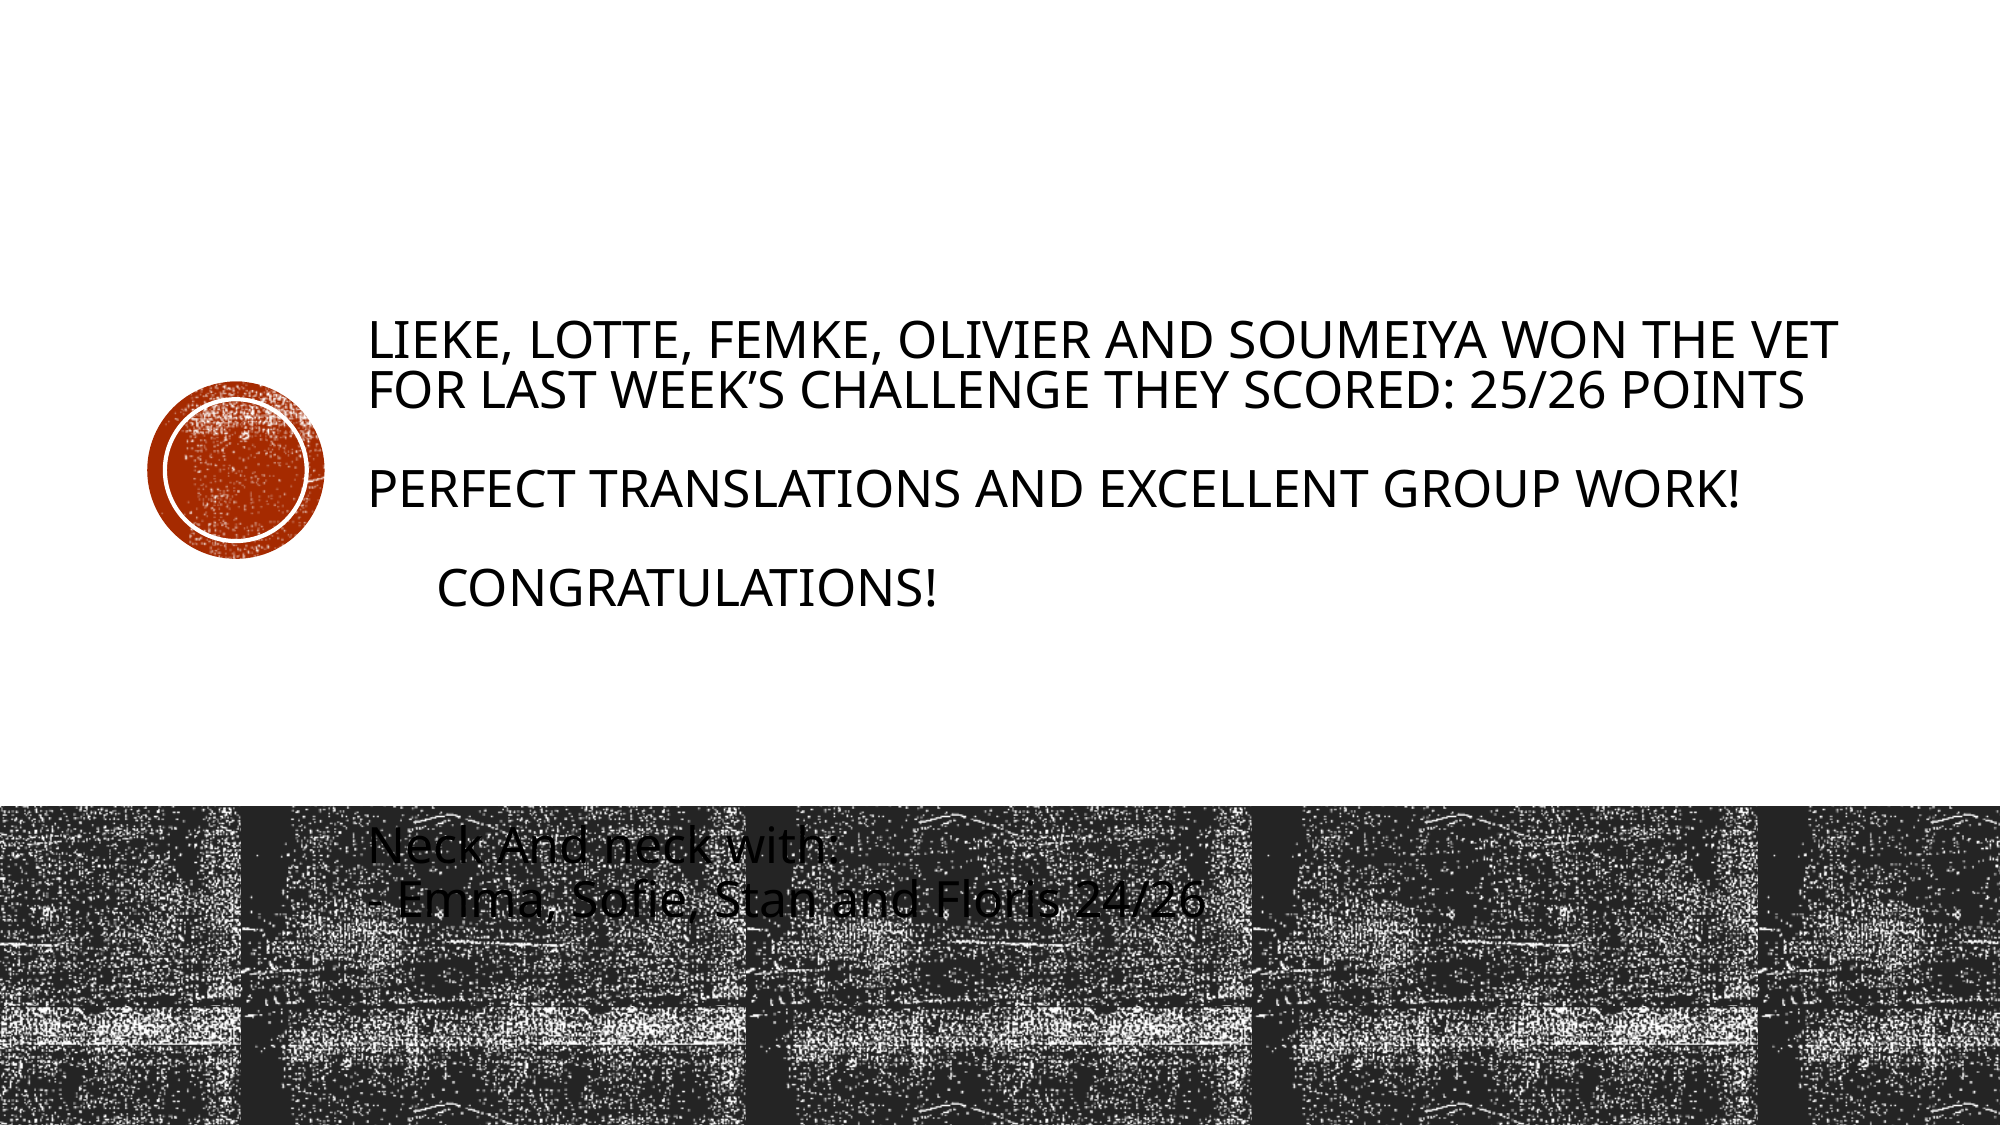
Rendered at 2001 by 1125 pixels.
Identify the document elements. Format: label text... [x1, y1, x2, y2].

list Neck And neck with: - Emma, Sofie, Stan and Floris 24/26 [352, 812, 1838, 988]
title lieke, lotte, femke, olivier and soumeiya won the vet for last week’s challenge they scored: 25/26 points Perfect translations and excellent group work! Congratulations! [352, 235, 1875, 813]
